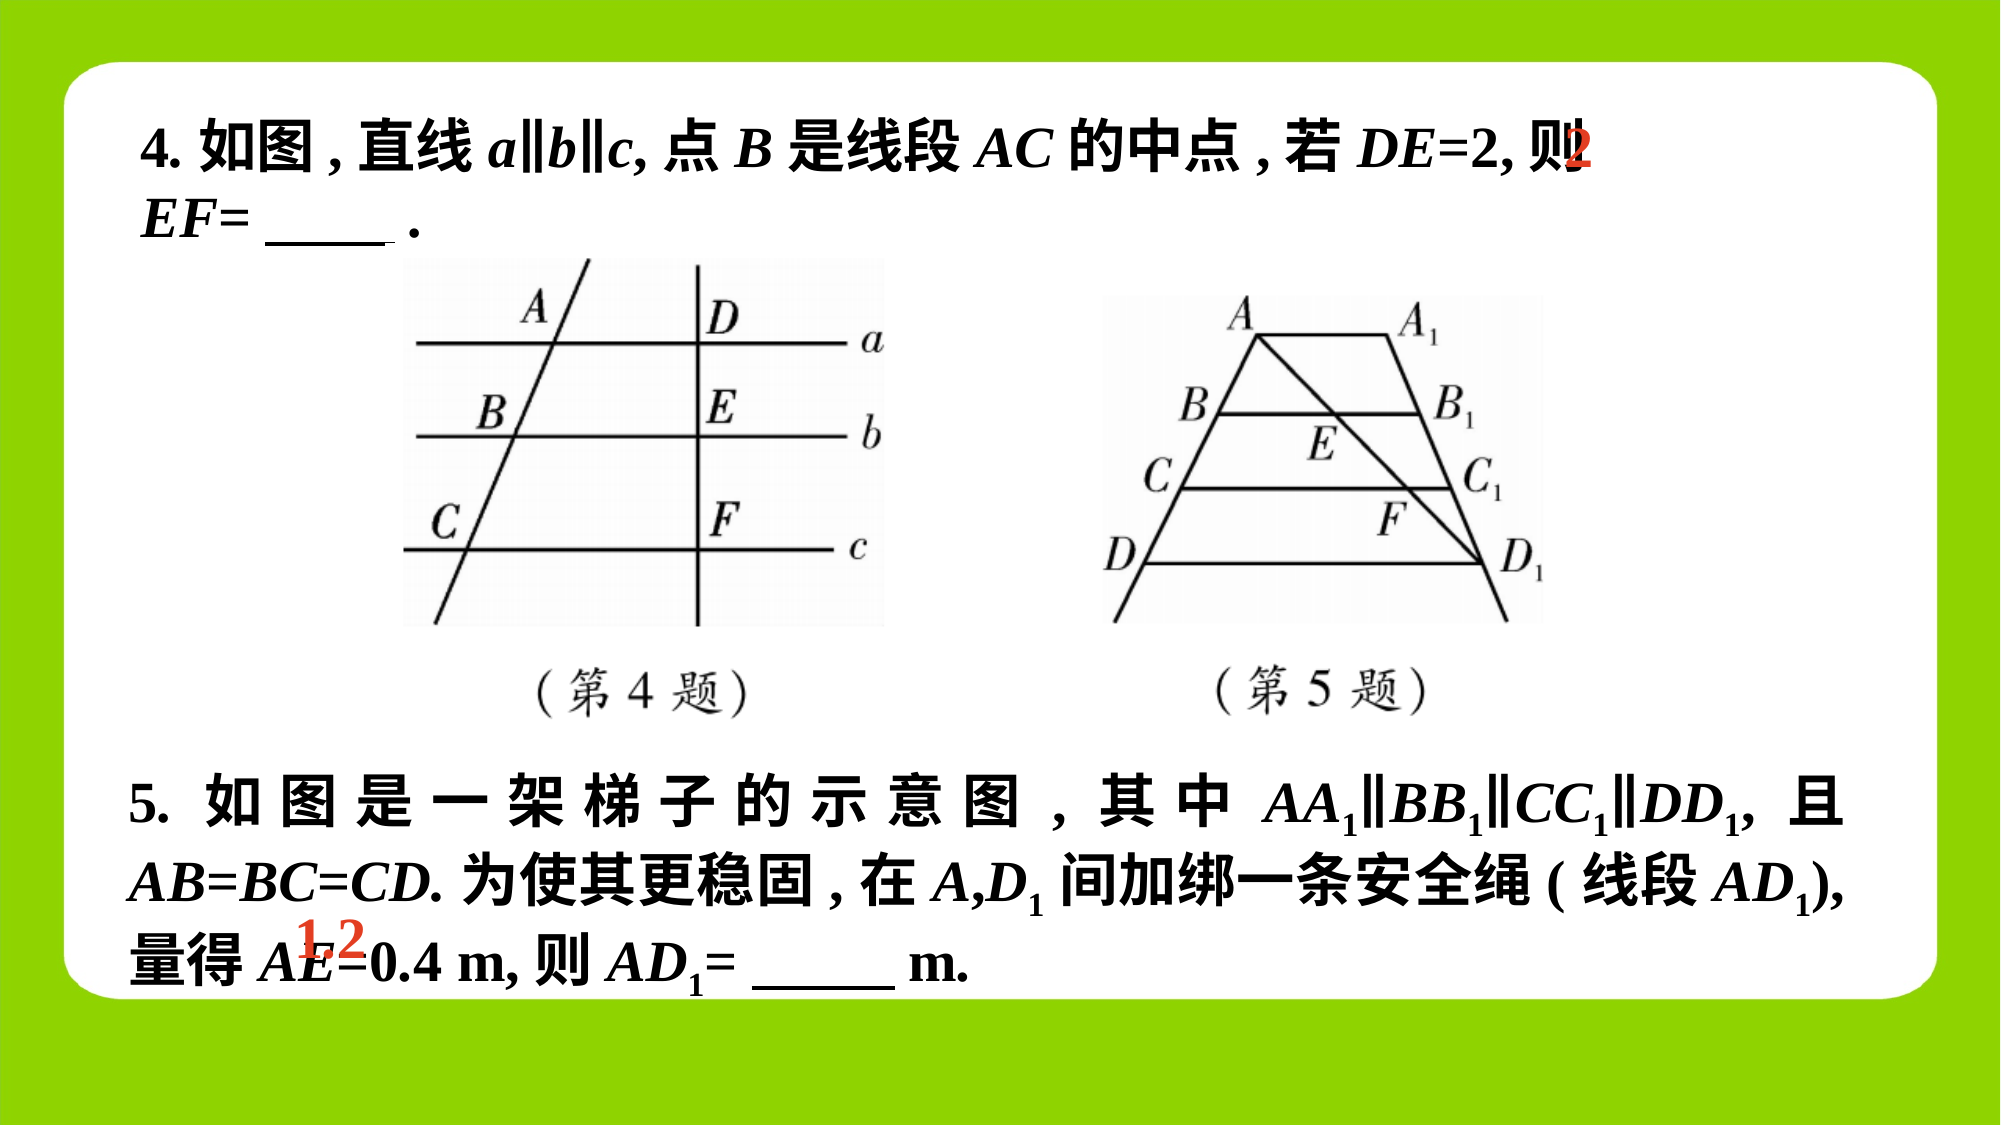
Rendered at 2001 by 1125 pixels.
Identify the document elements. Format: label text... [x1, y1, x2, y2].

text_box 2 [1550, 101, 1614, 187]
picture [0, 0, 2001, 1125]
text_box 4.如图,直线a∥b∥c,点B是线段AC的中点,若DE=2,则EF= . [125, 101, 1733, 257]
text_box 5.如图是一架梯子的示意图,其中AA1∥BB1∥CC1∥DD1,且AB=BC=CD.为使其更稳固,在A,D1间加绑一条安全绳(线段AD1),量得AE=0.4 m,则AD1= m. [114, 756, 1874, 1011]
text_box 1.2 [279, 893, 386, 978]
